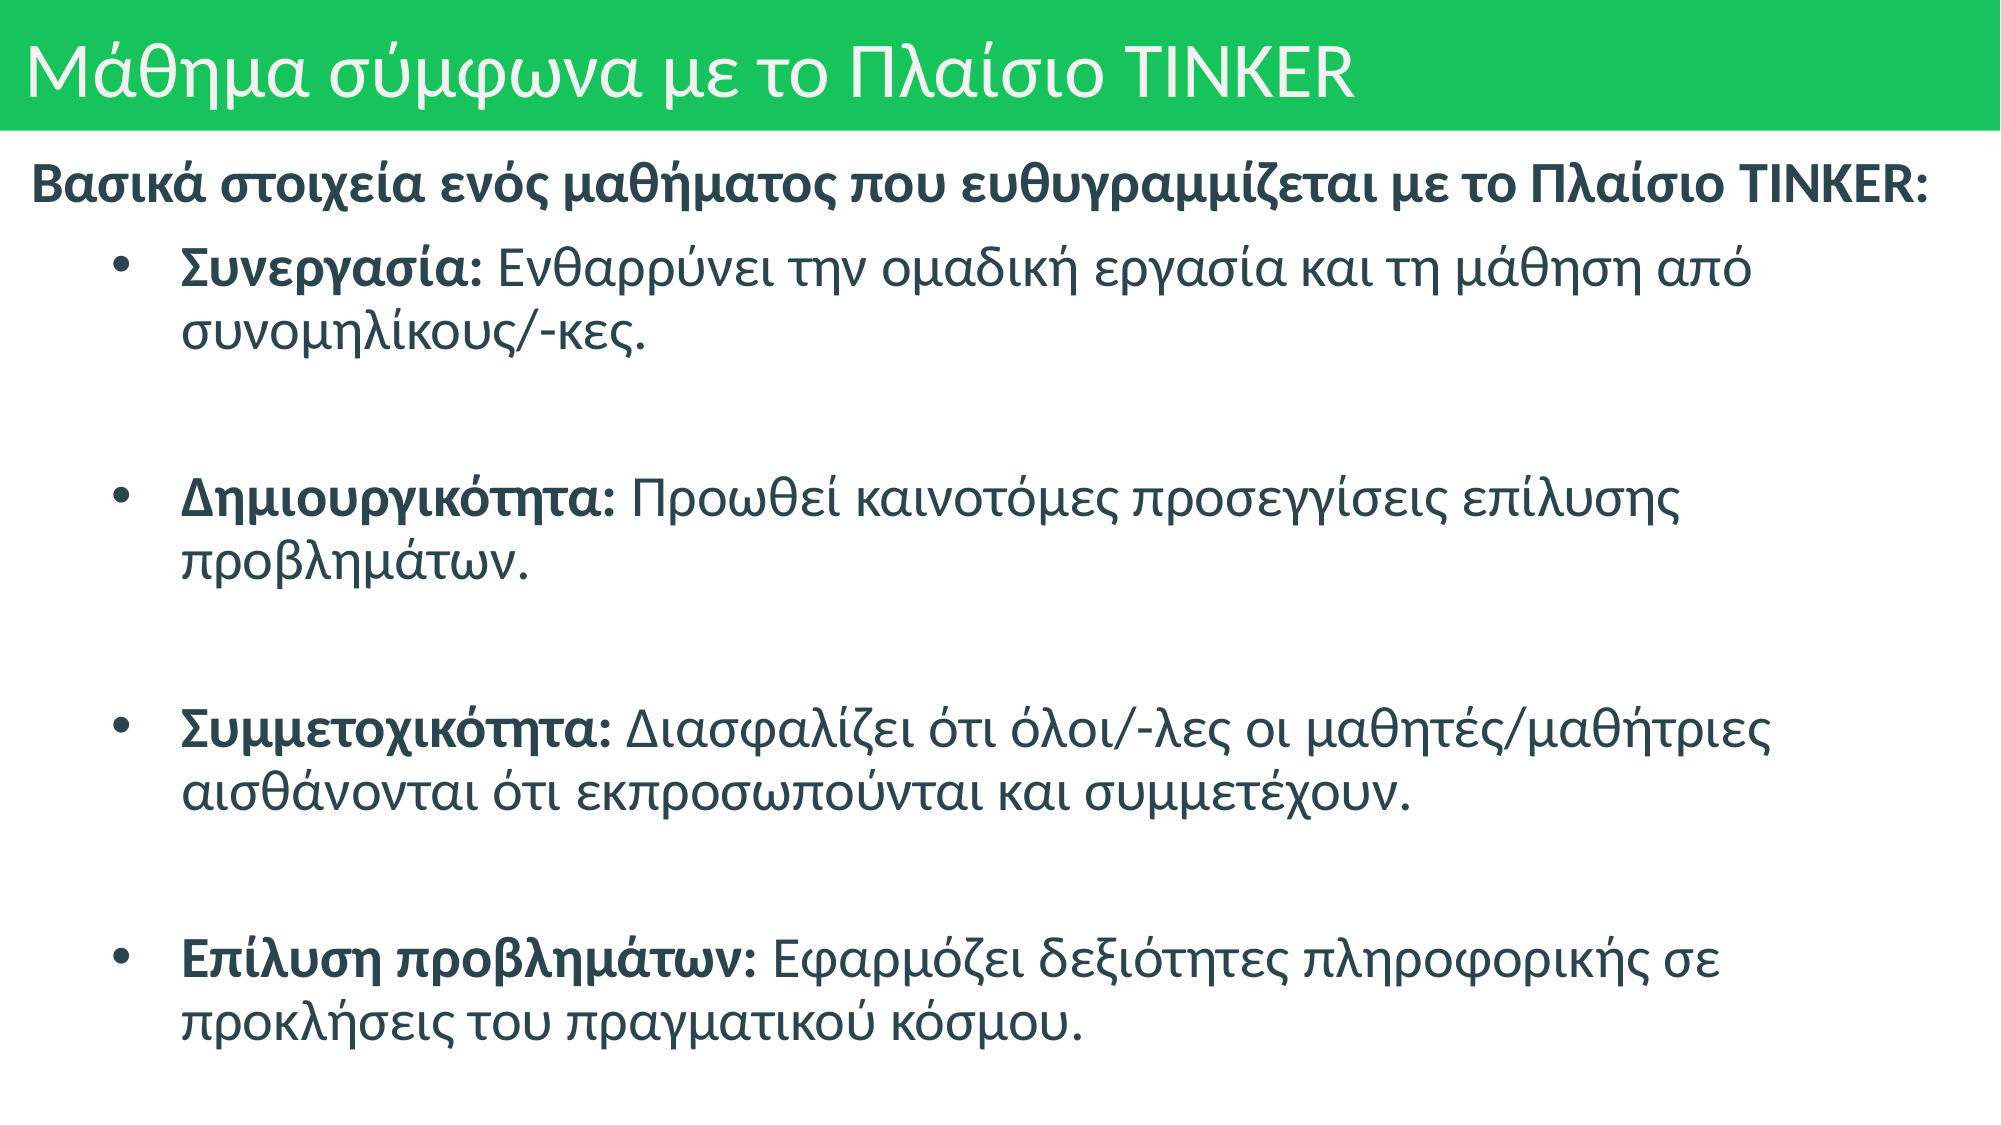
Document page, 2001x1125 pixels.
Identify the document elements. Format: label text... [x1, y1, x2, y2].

list Βασικά στοιχεία ενός μαθήματος που ευθυγραμμίζεται με το Πλαίσιο TINKER: Συνεργασία: Ενθαρρύνει την ομαδική εργασία και τη μάθηση από συνομηλίκους/-κες. Δημιουργικότητα: Προωθεί καινοτόμες προσεγγίσεις επίλυσης προβλημάτων. Συμμετοχικότητα: Διασφαλίζει ότι όλοι/-λες οι μαθητές/μαθήτριες αισθάνονται ότι εκπροσωπούνται και συμμετέχουν. Επίλυση προβλημάτων: Εφαρμόζει δεξιότητες πληροφορικής σε προκλήσεις του πραγματικού κόσμου. [16, 144, 1976, 1108]
title Μάθημα σύμφωνα με το Πλαίσιο TINKER [16, 13, 1976, 131]
